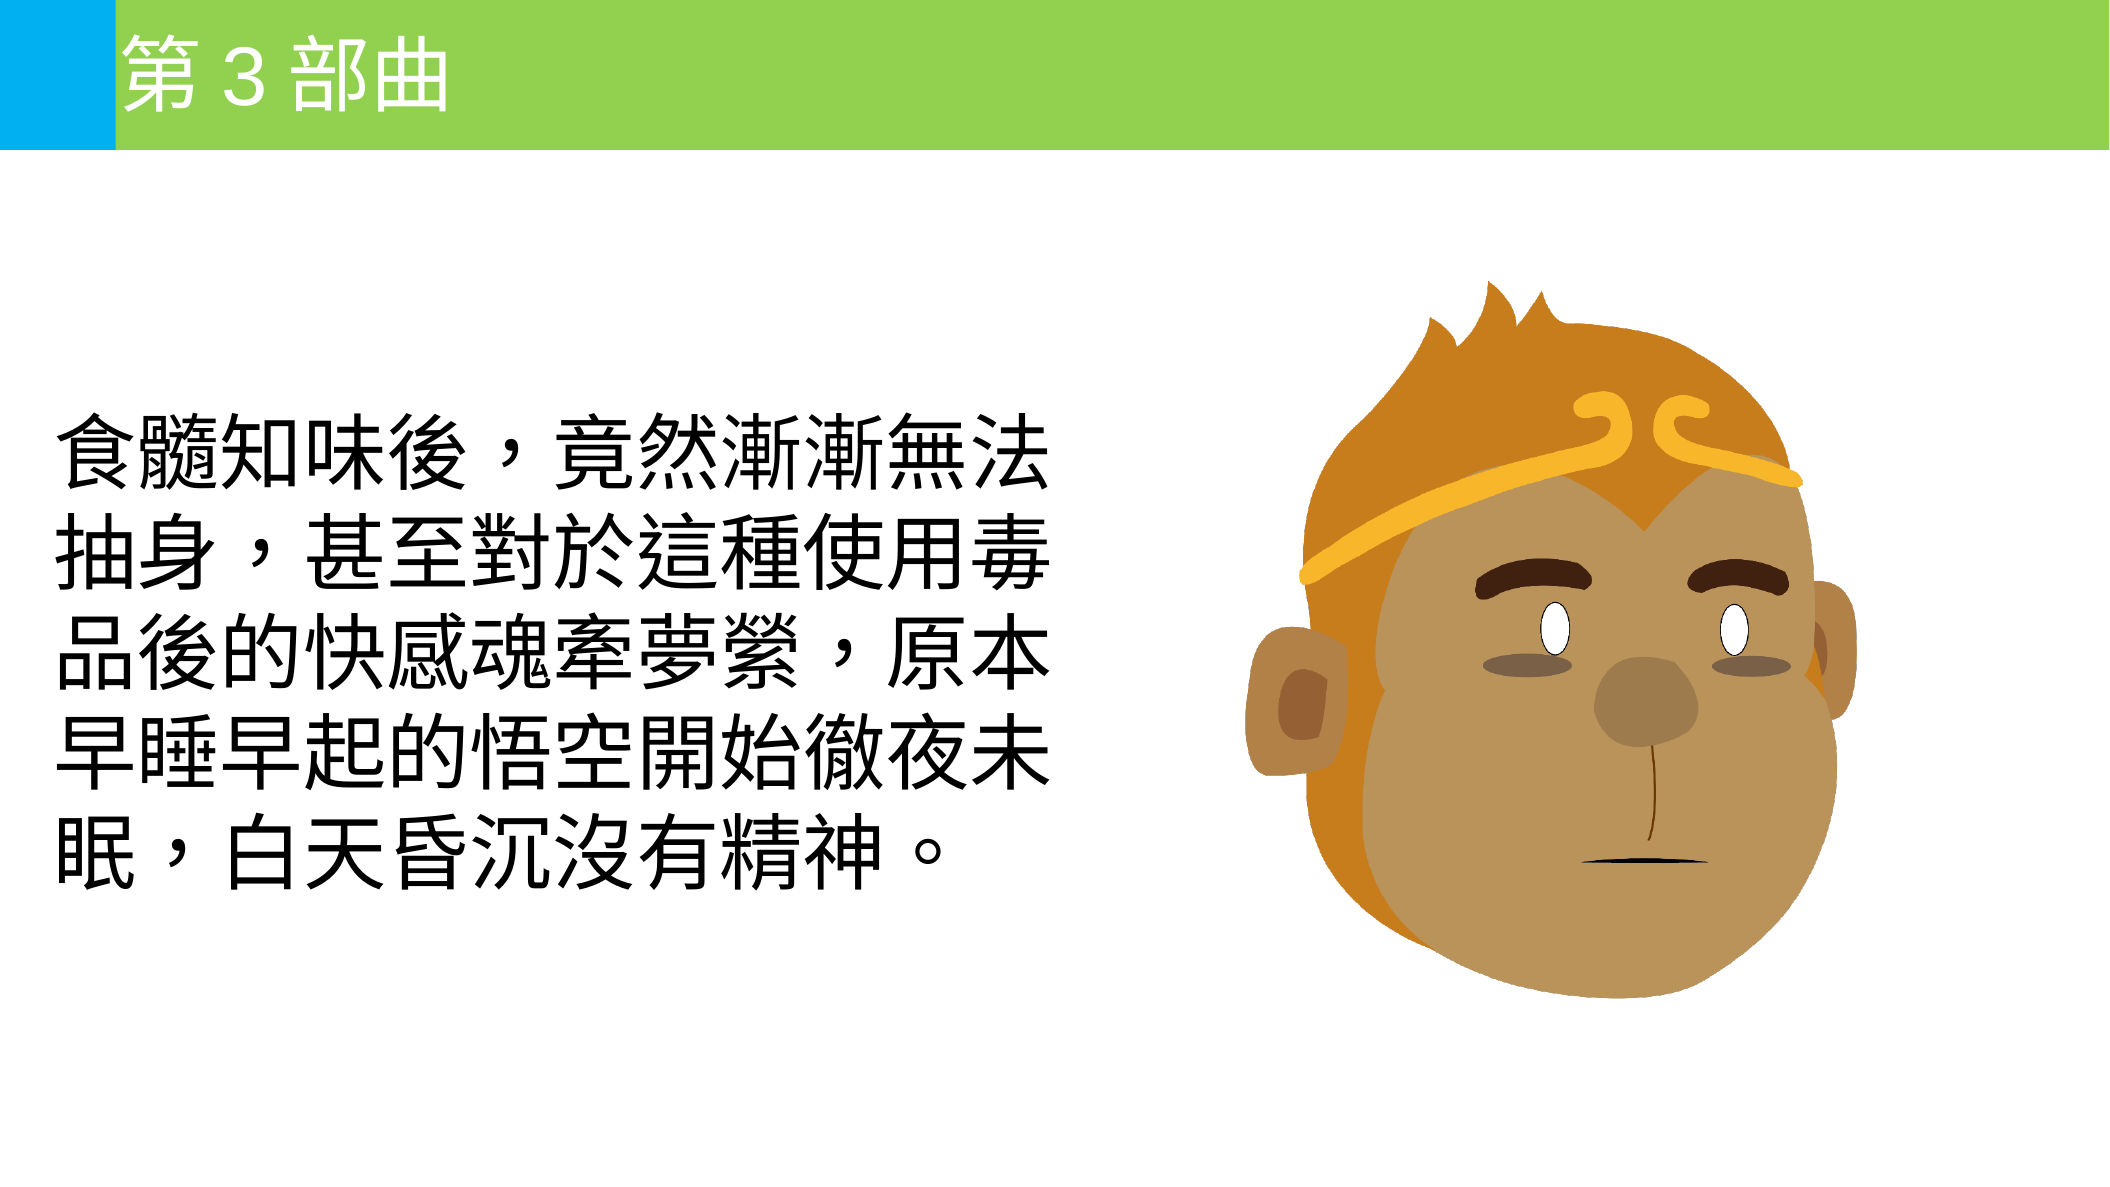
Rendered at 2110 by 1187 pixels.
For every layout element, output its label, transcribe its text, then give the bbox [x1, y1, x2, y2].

text_box 食髓知味後，竟然漸漸無法抽身，甚至對於這種使用毒品後的快感魂牽夢縈，原本早睡早起的悟空開始徹夜未眠，白天昏沉沒有精神。 [38, 392, 1094, 908]
text_box 第3部曲 [103, 14, 469, 130]
picture [1095, 0, 2057, 1187]
